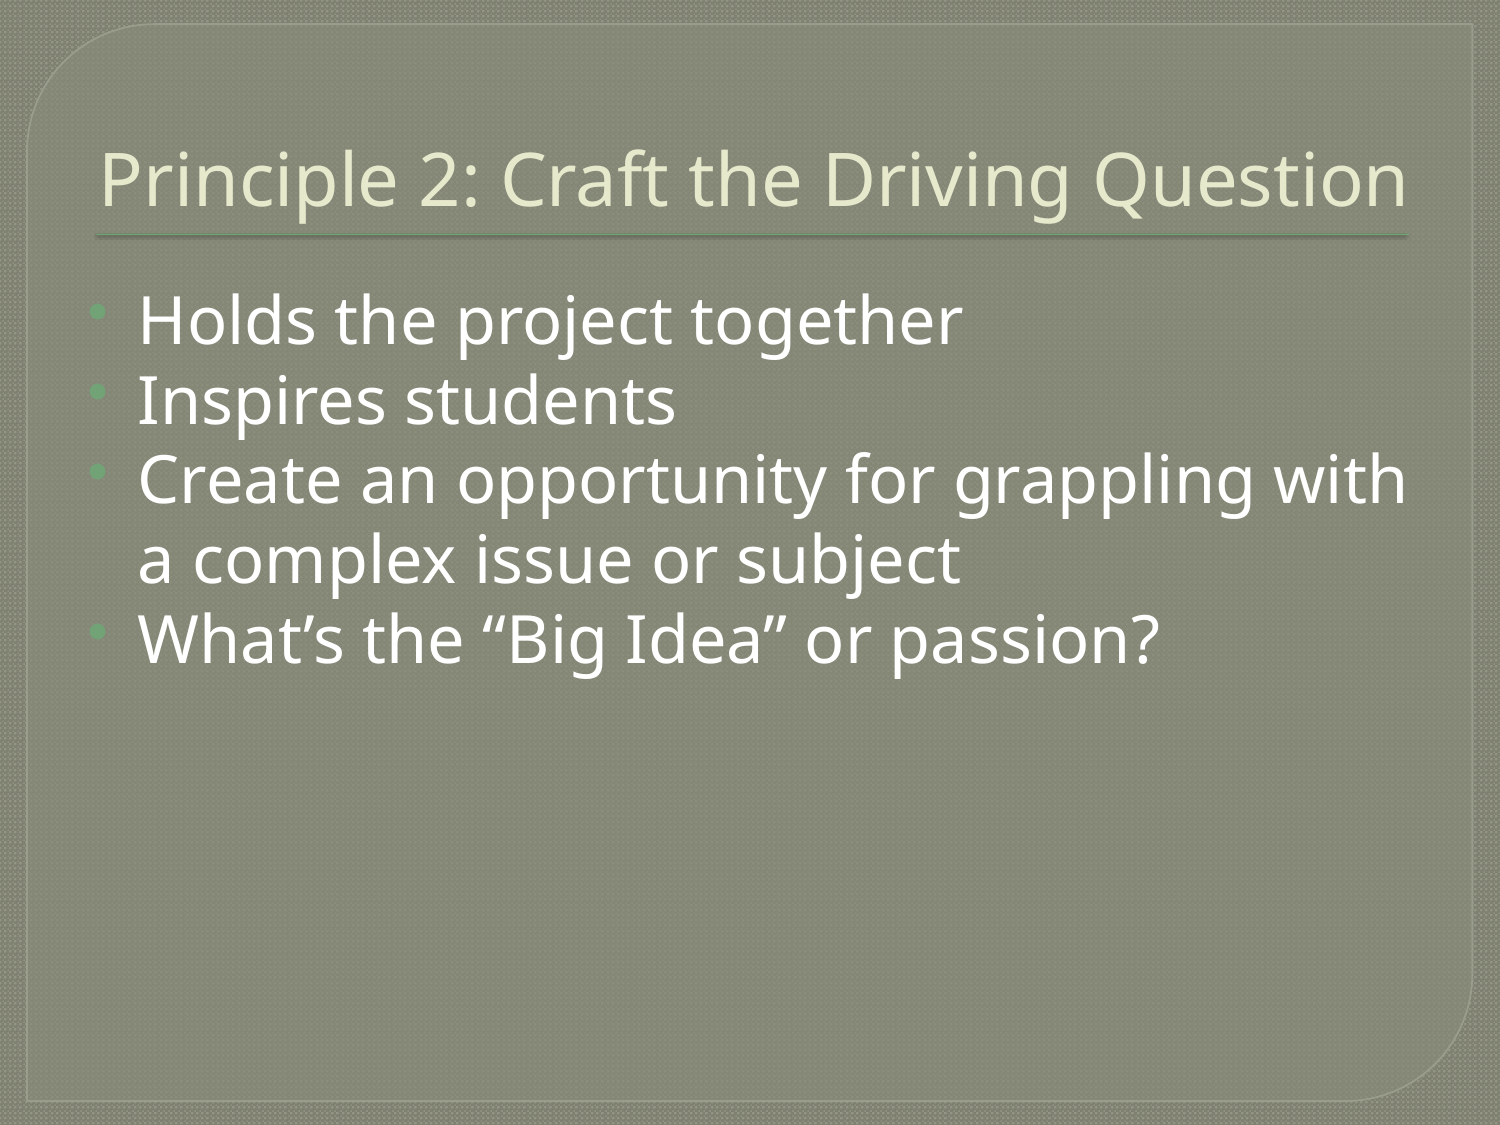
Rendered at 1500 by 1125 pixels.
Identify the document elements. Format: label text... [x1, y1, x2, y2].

list Holds the project together Inspires students Create an opportunity for grappling with a complex issue or subject What’s the “Big Idea” or passion? [75, 270, 1425, 1013]
title Principle 2: Craft the Driving Question [75, 41, 1425, 230]
